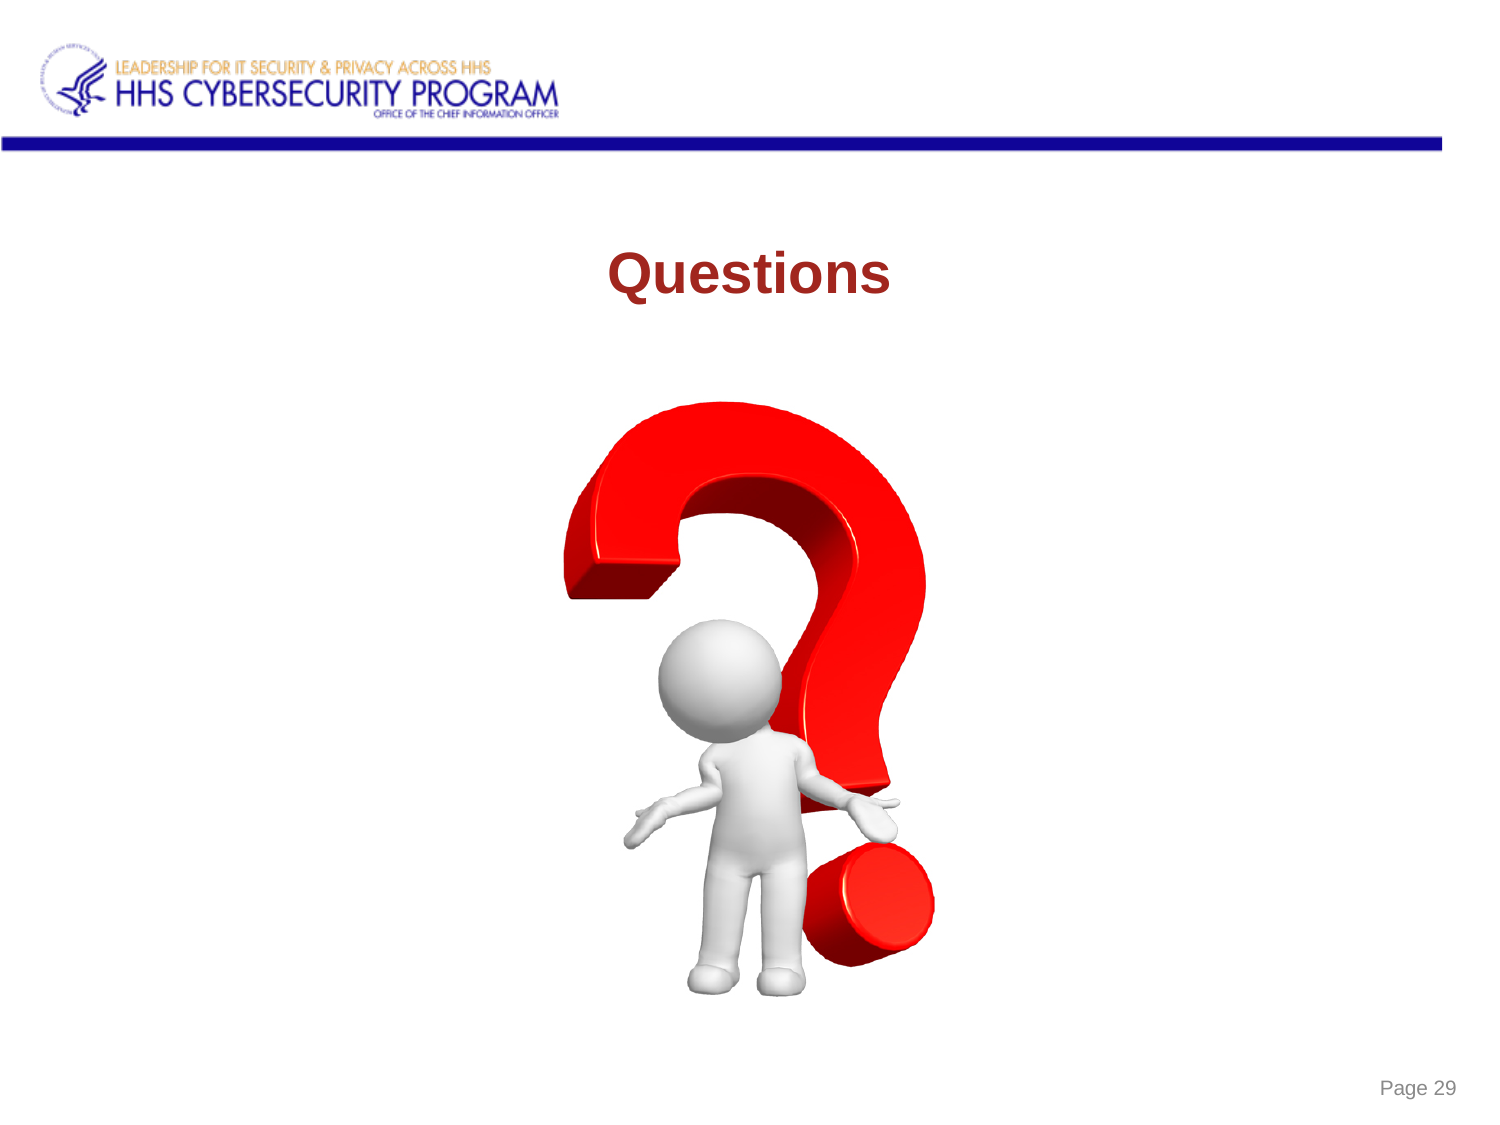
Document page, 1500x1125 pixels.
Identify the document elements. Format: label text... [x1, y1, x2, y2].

picture [0, 0, 1443, 234]
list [546, 392, 951, 1001]
slide_number Page 29 [1121, 1065, 1472, 1110]
title Questions [22, 174, 1478, 313]
